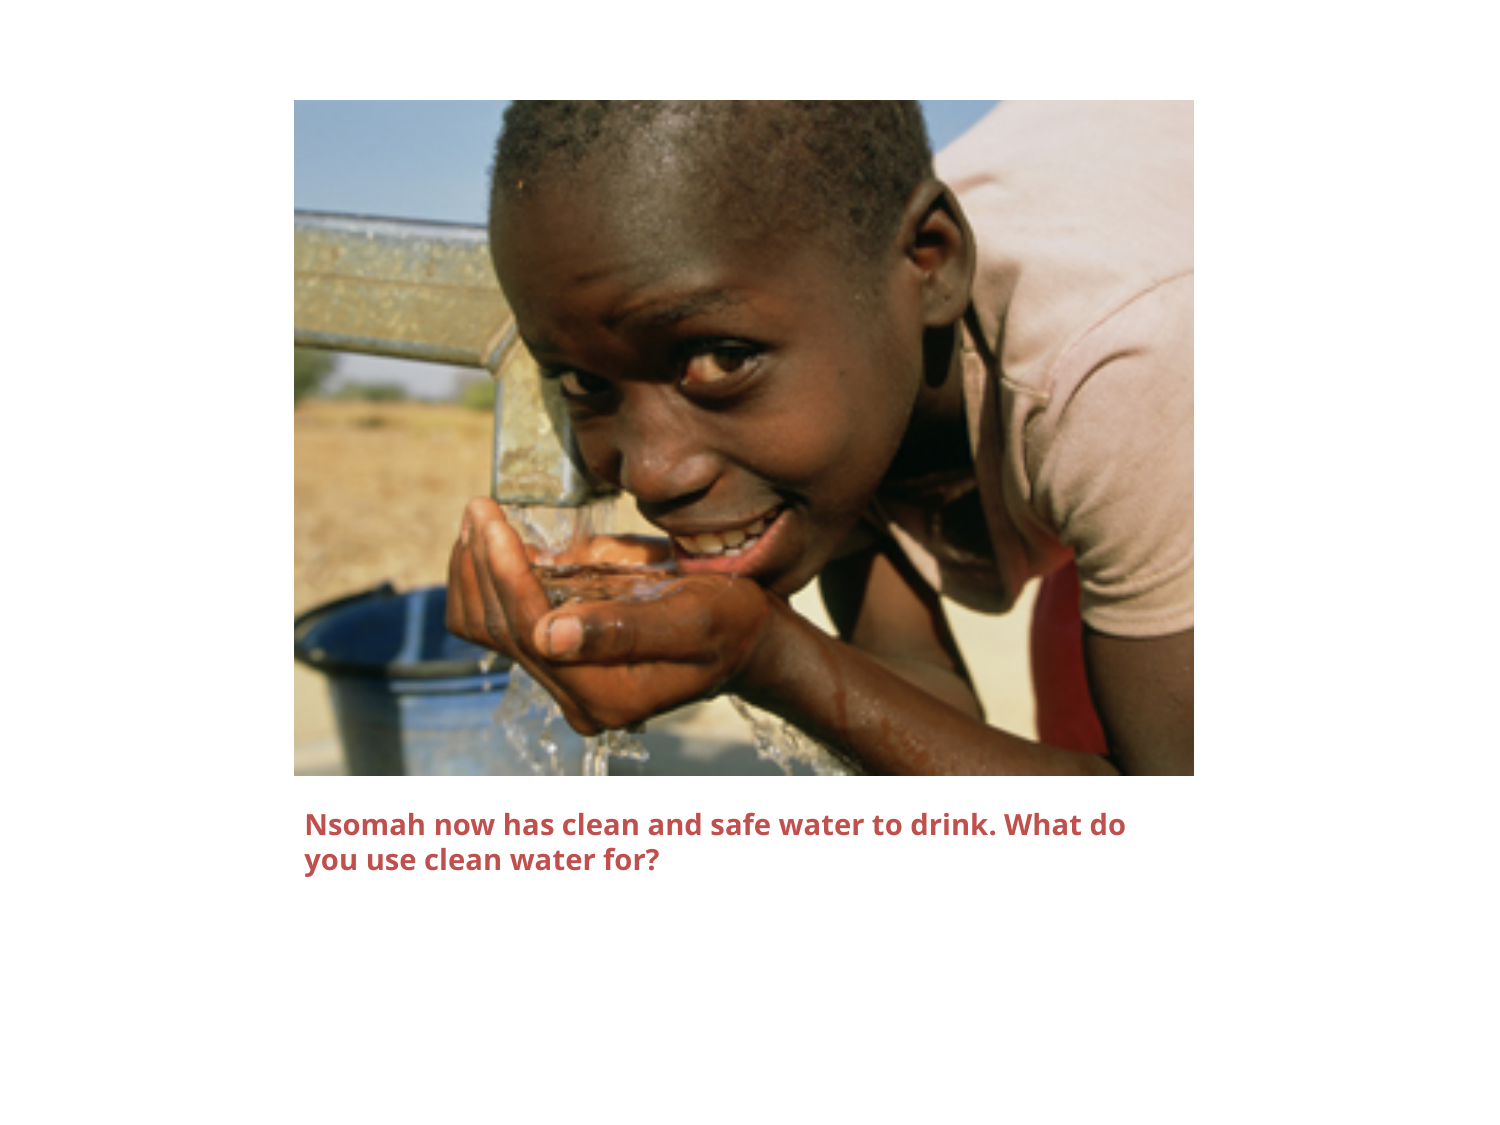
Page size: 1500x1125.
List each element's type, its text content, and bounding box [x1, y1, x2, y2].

list Nsomah now has clean and safe water to drink. What do you use clean water for? [289, 798, 1190, 931]
picture [293, 100, 1195, 776]
